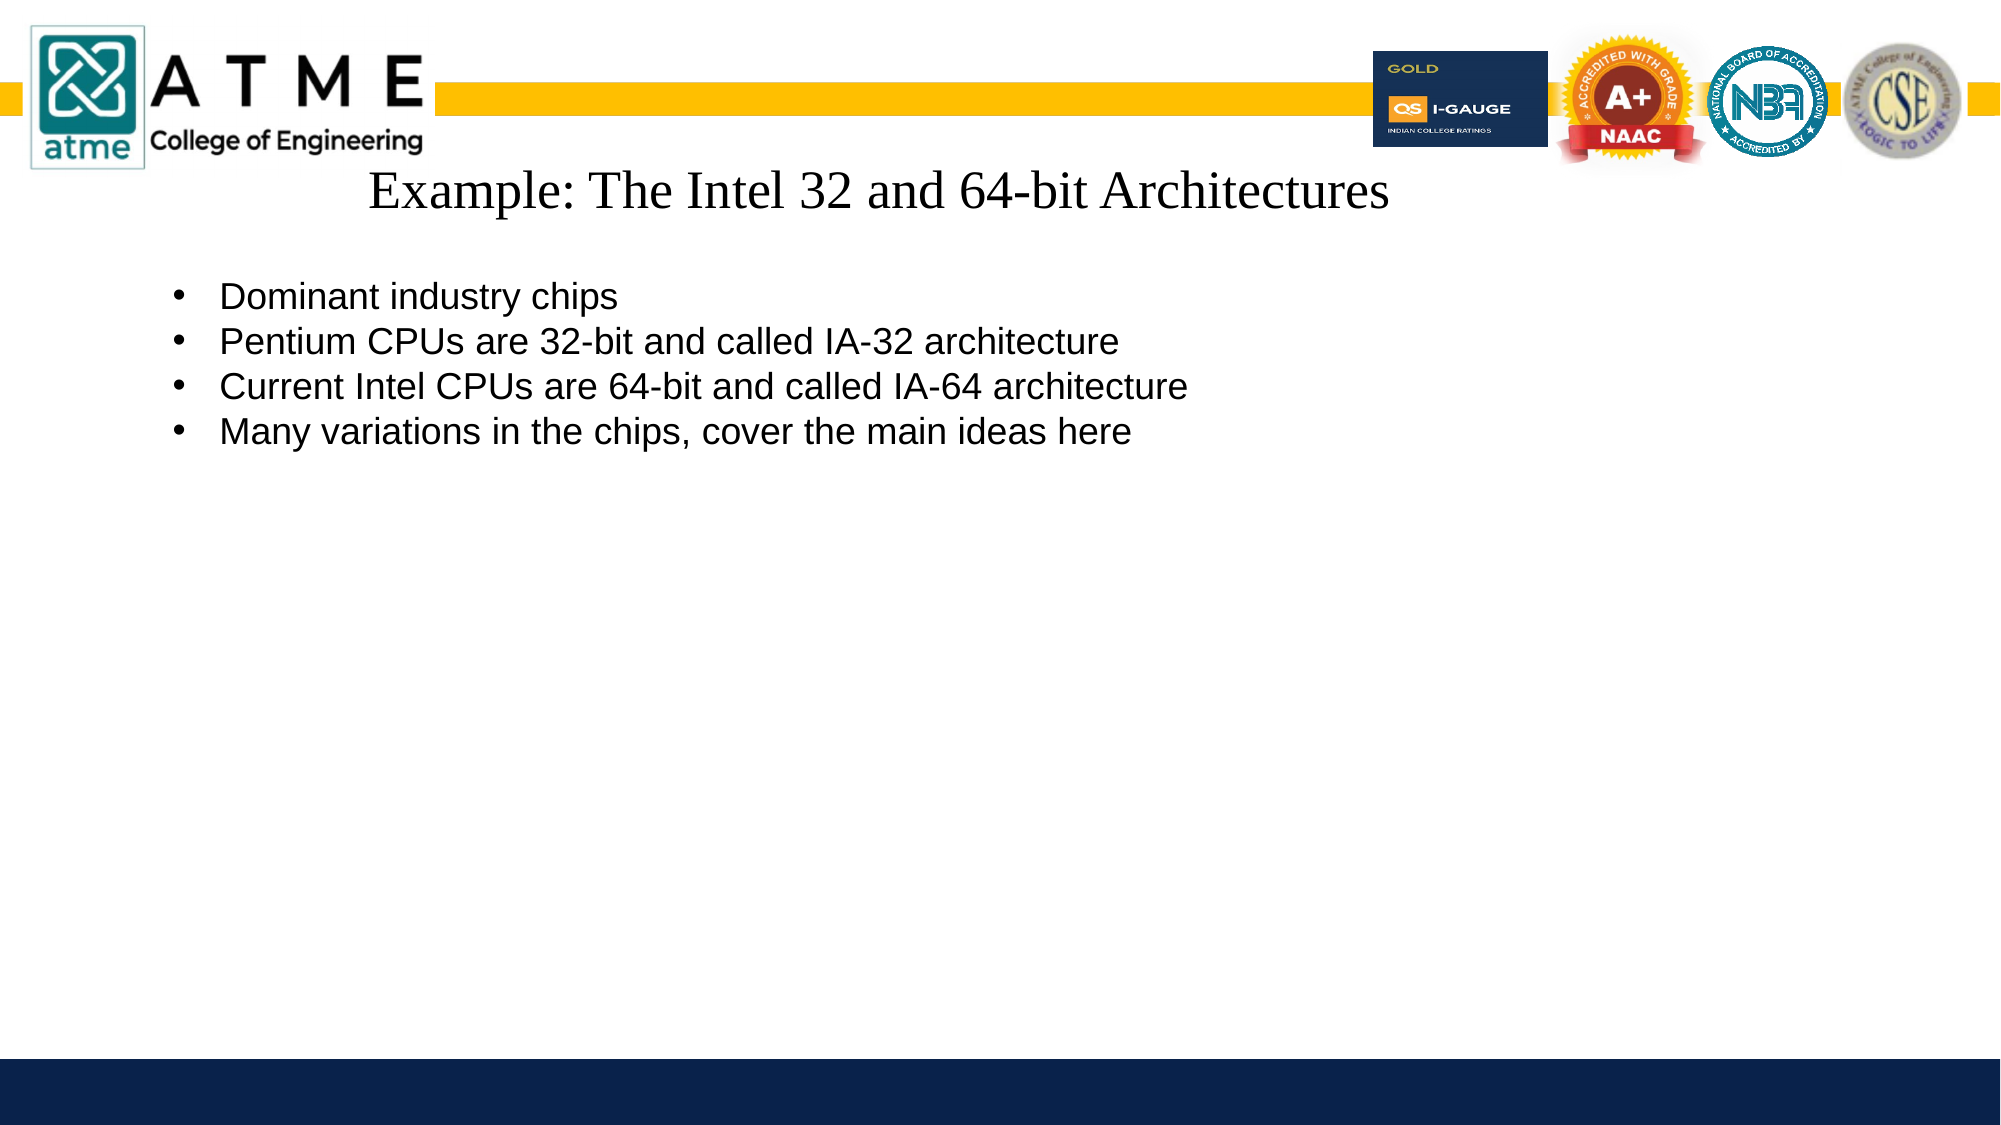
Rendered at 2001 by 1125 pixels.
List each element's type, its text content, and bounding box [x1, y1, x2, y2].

picture [1840, 26, 1968, 176]
title Example: The Intel 32 and 64-bit Architectures [353, 146, 1646, 242]
list Dominant industry chips Pentium CPUs are 32-bit and called IA-32 architecture Current Intel CPUs are 64-bit and called IA-64 architecture Many variations in the chips, cover the main ideas here [157, 265, 1416, 1009]
picture [22, 15, 435, 178]
picture [0, 1059, 2001, 1125]
picture [1373, 20, 1828, 180]
